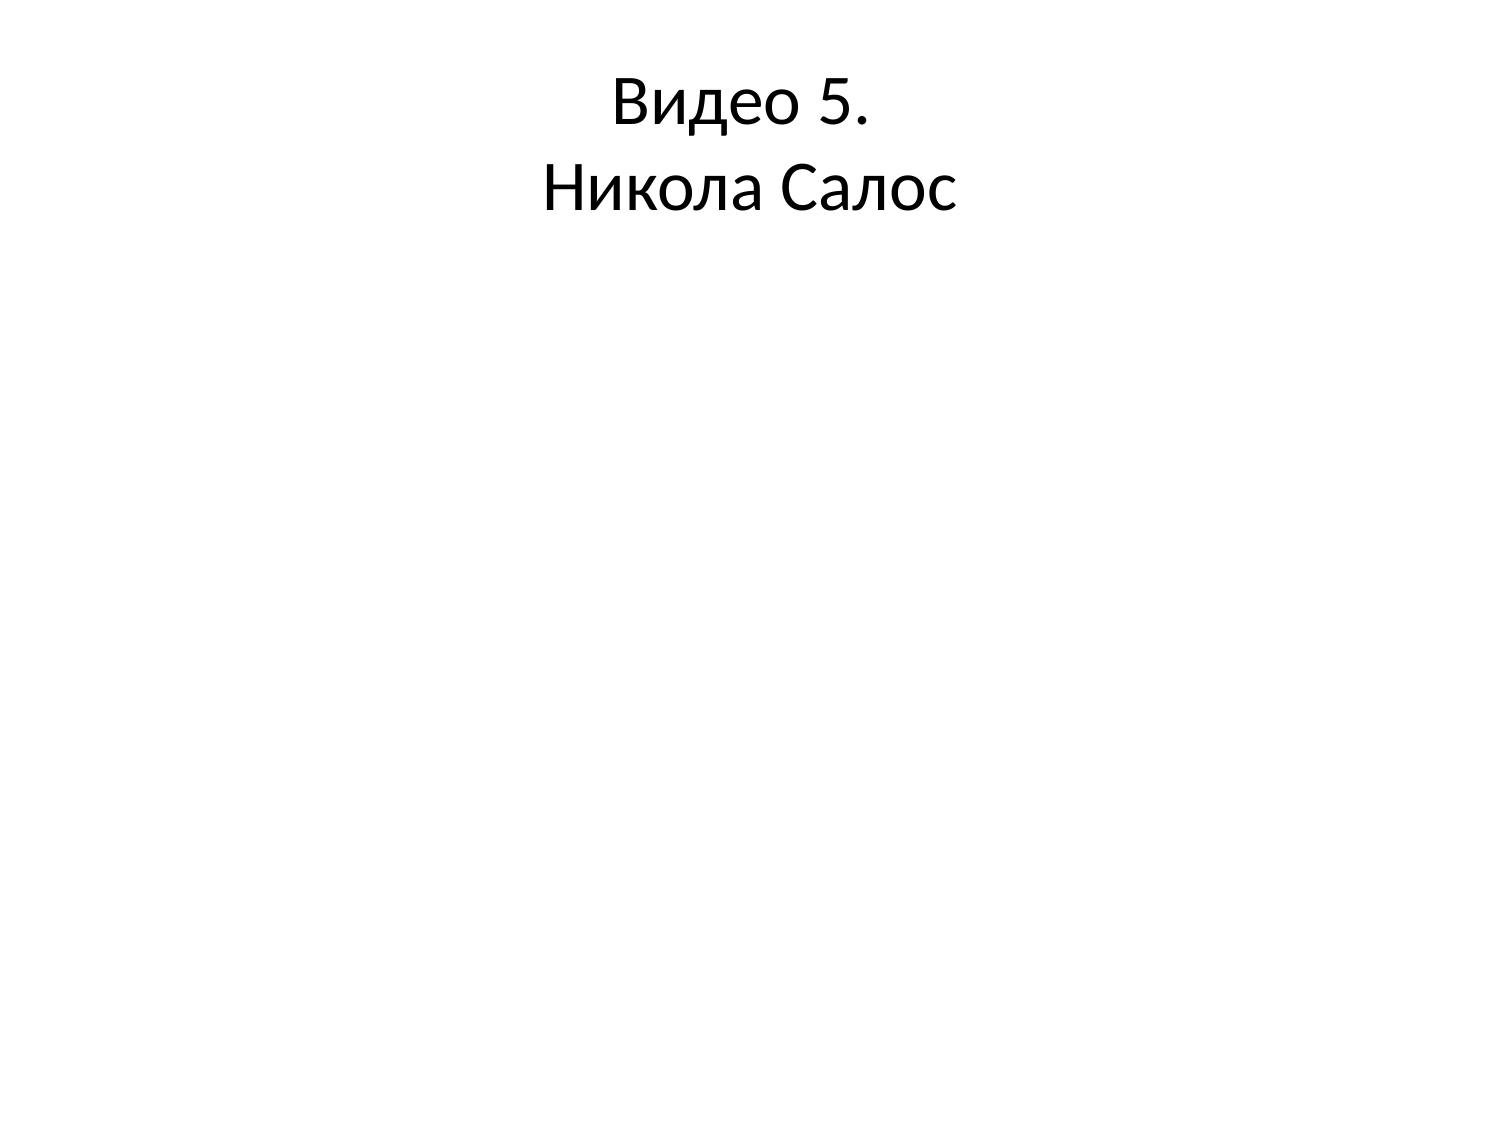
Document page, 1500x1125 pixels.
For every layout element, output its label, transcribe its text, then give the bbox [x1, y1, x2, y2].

title Видео 5. Никола Салос [75, 45, 1425, 233]
